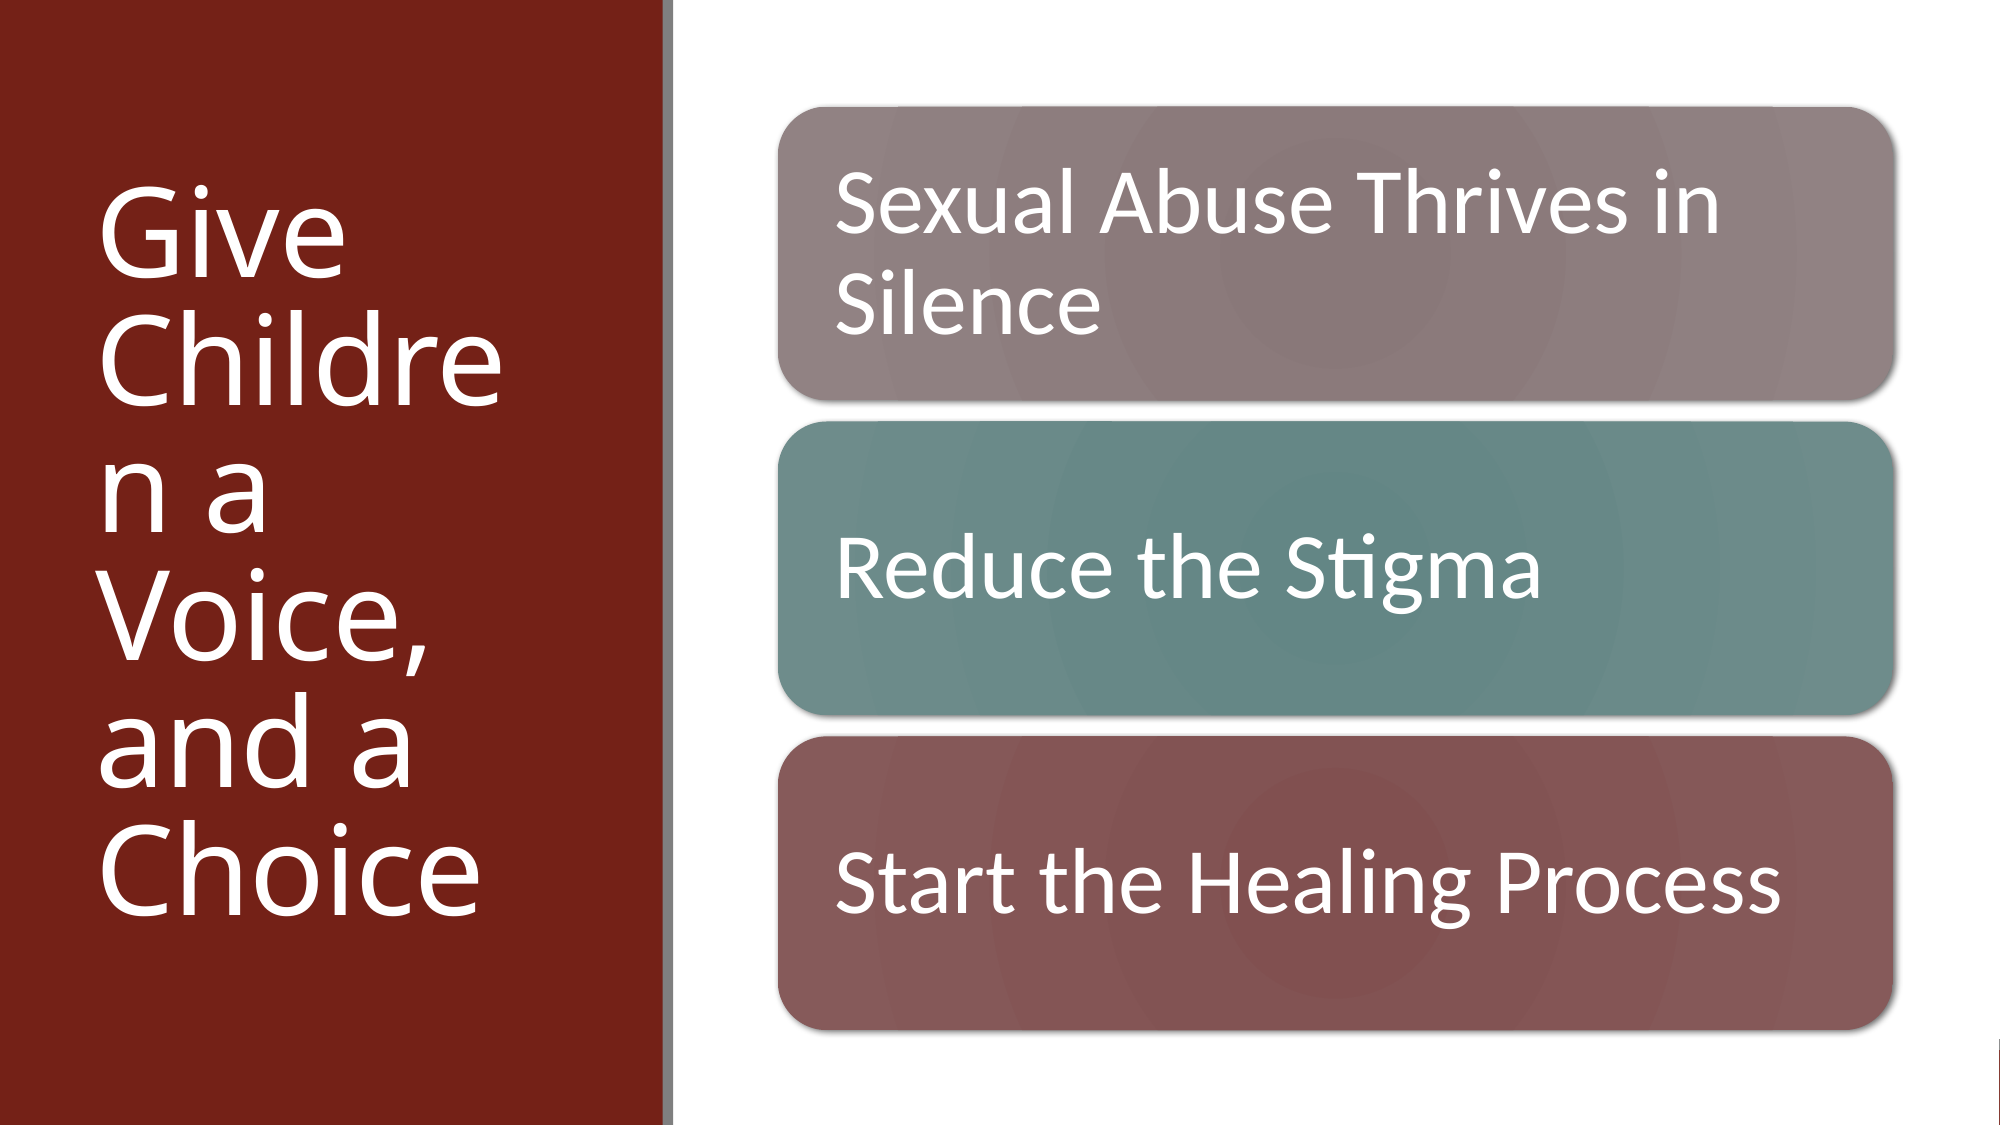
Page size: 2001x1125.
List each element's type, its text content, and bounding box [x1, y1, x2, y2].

text_box [674, 0, 2000, 1125]
text_box [661, 0, 674, 1125]
title Give Children a Voice, and a Choice [80, 84, 587, 1032]
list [777, 104, 1894, 1033]
text_box [0, 0, 661, 1125]
